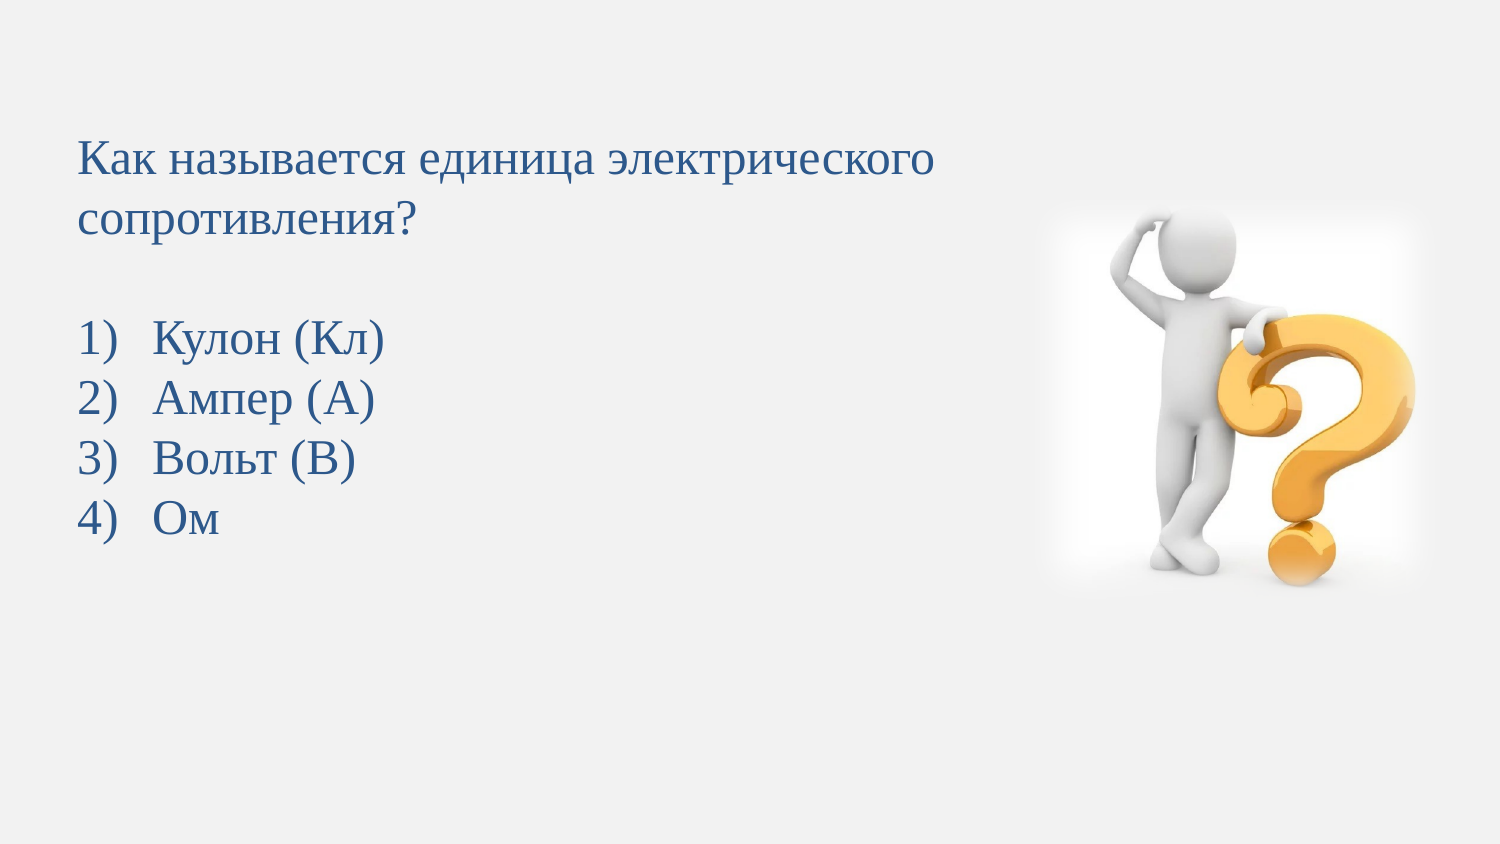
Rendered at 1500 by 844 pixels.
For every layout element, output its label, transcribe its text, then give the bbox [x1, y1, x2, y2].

picture [1021, 186, 1448, 613]
text_box Как называется единица электрического сопротивления? Кулон (Кл) Ампер (А) Вольт (В) Ом [62, 57, 974, 553]
